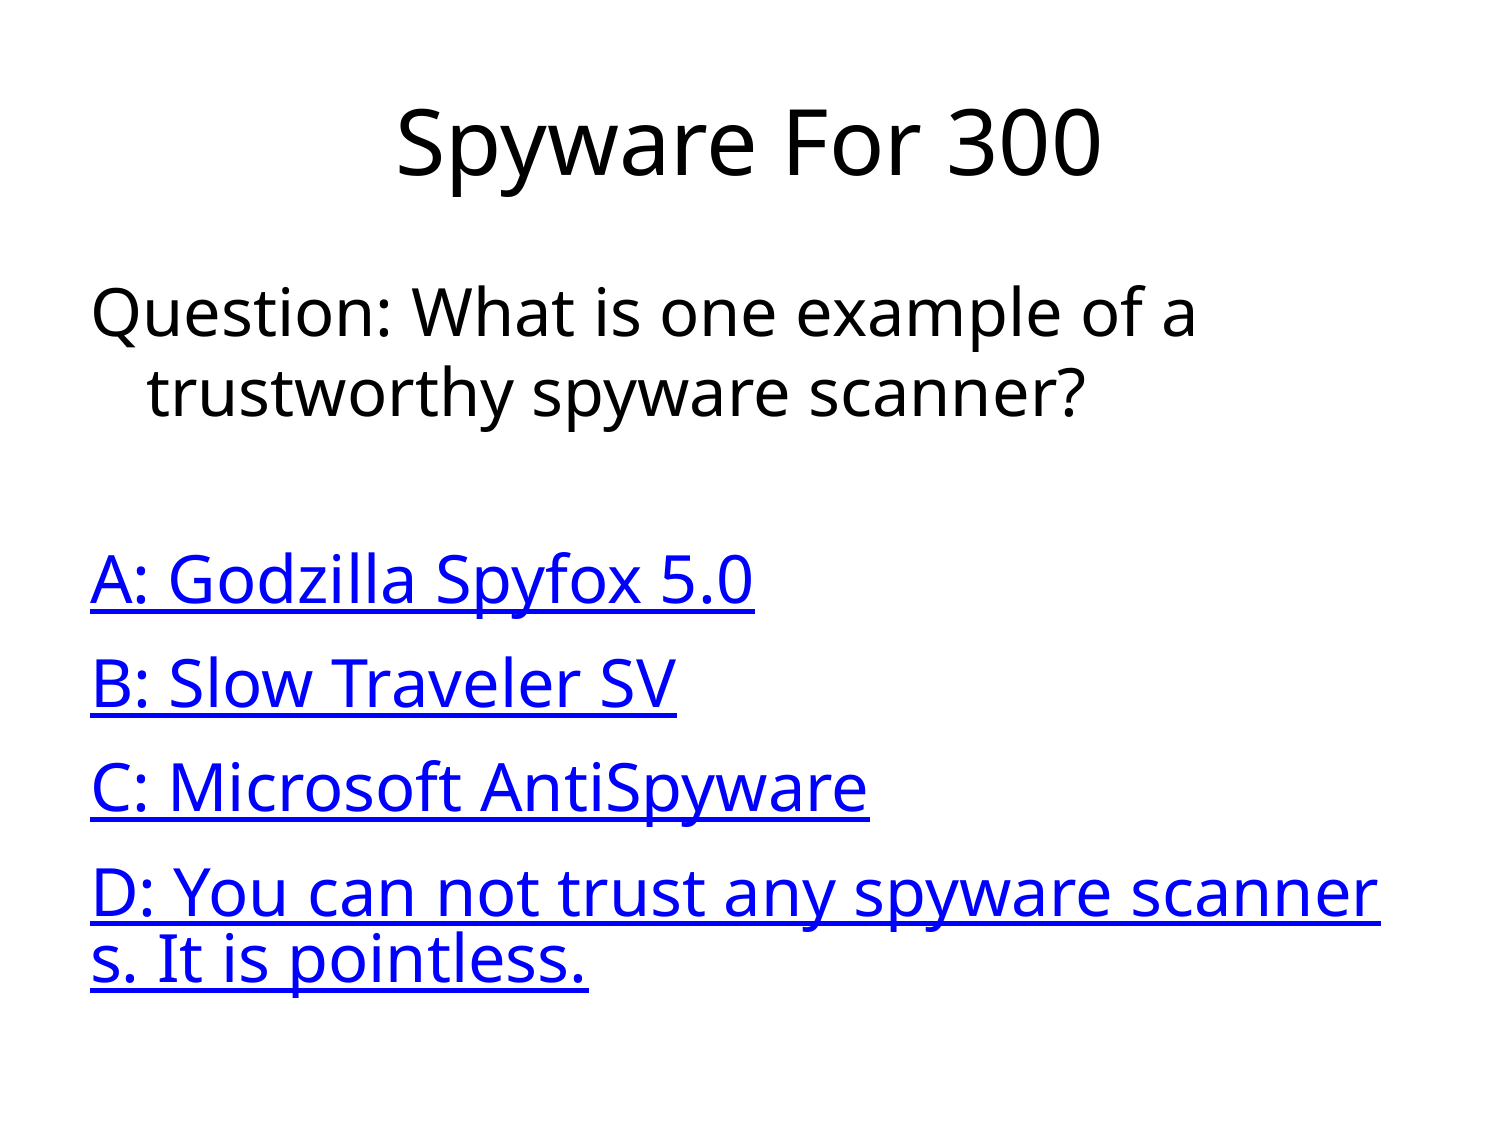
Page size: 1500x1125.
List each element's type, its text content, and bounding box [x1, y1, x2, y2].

list Question: What is one example of a trustworthy spyware scanner? A: Godzilla Spyfox 5.0 B: Slow Traveler SV C: Microsoft AntiSpyware D: You can not trust any spyware scanners. It is pointless. [75, 262, 1425, 1005]
title Spyware For 300 [75, 45, 1425, 233]
